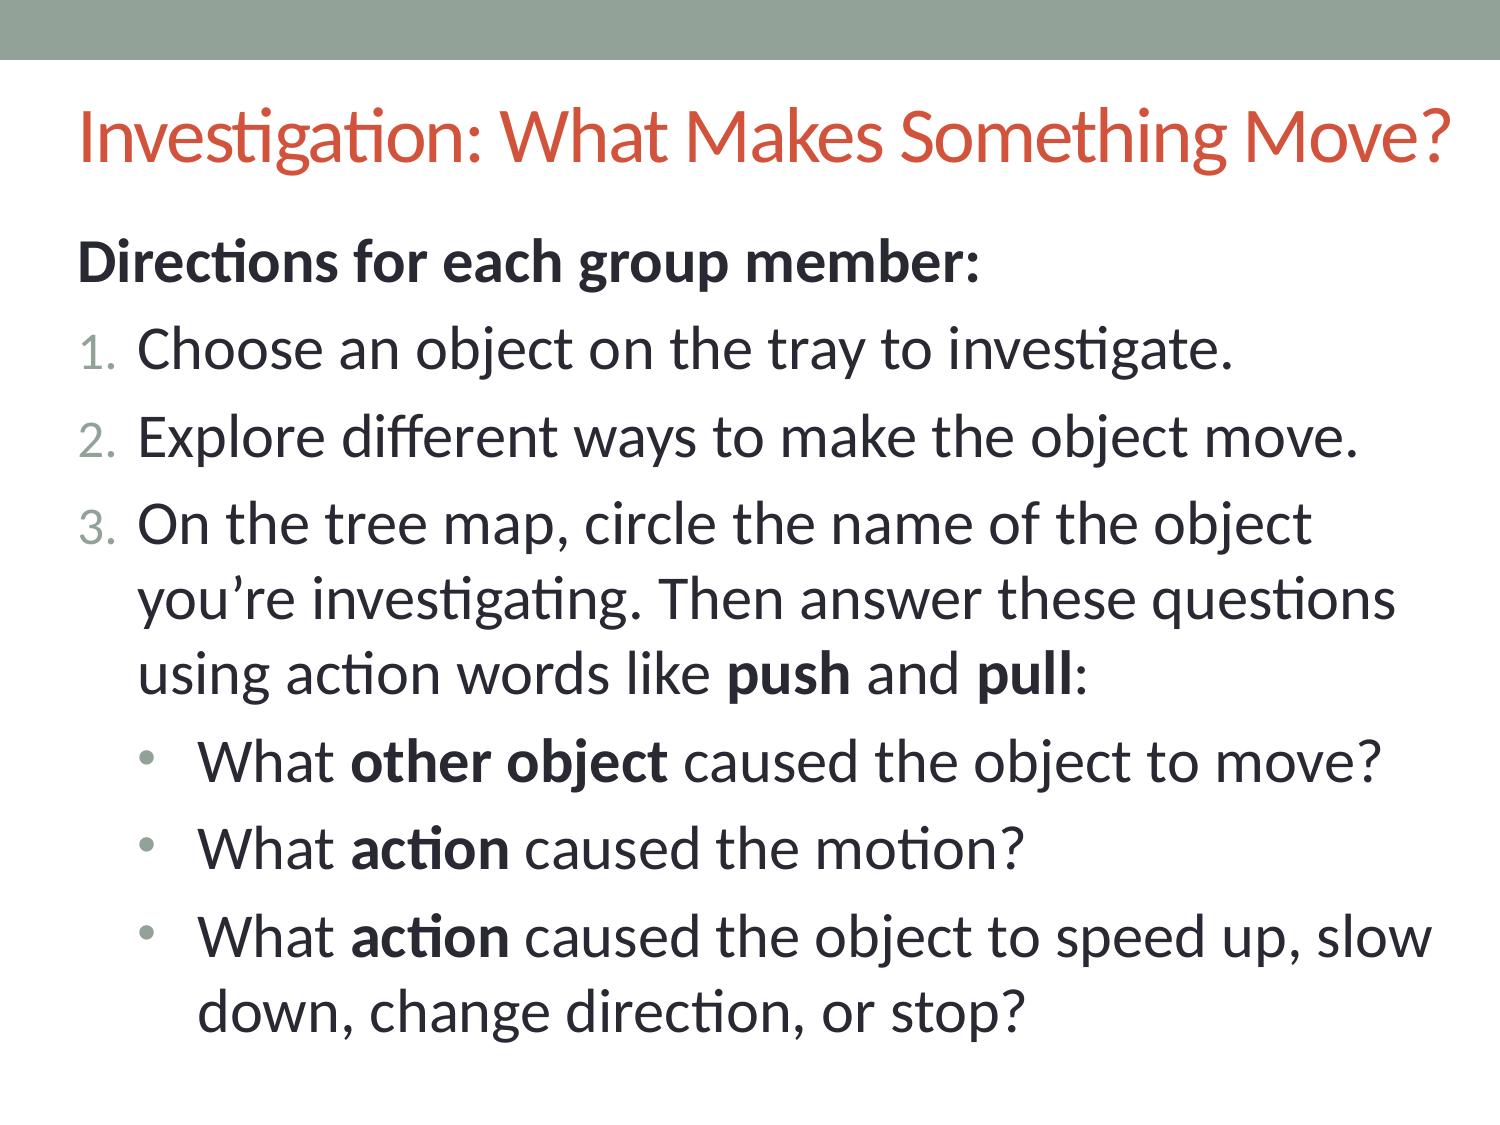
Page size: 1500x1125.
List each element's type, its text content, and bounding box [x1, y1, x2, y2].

list Directions for each group member: Choose an object on the tray to investigate. Explore different ways to make the object move. On the tree map, circle the name of the object you’re investigating. Then answer these questions using action words like push and pull: What other object caused the object to move? What action caused the motion? What action caused the object to speed up, slow down, change direction, or stop? [62, 212, 1450, 1063]
title Investigation: What Makes Something Move? [62, 50, 1500, 213]
